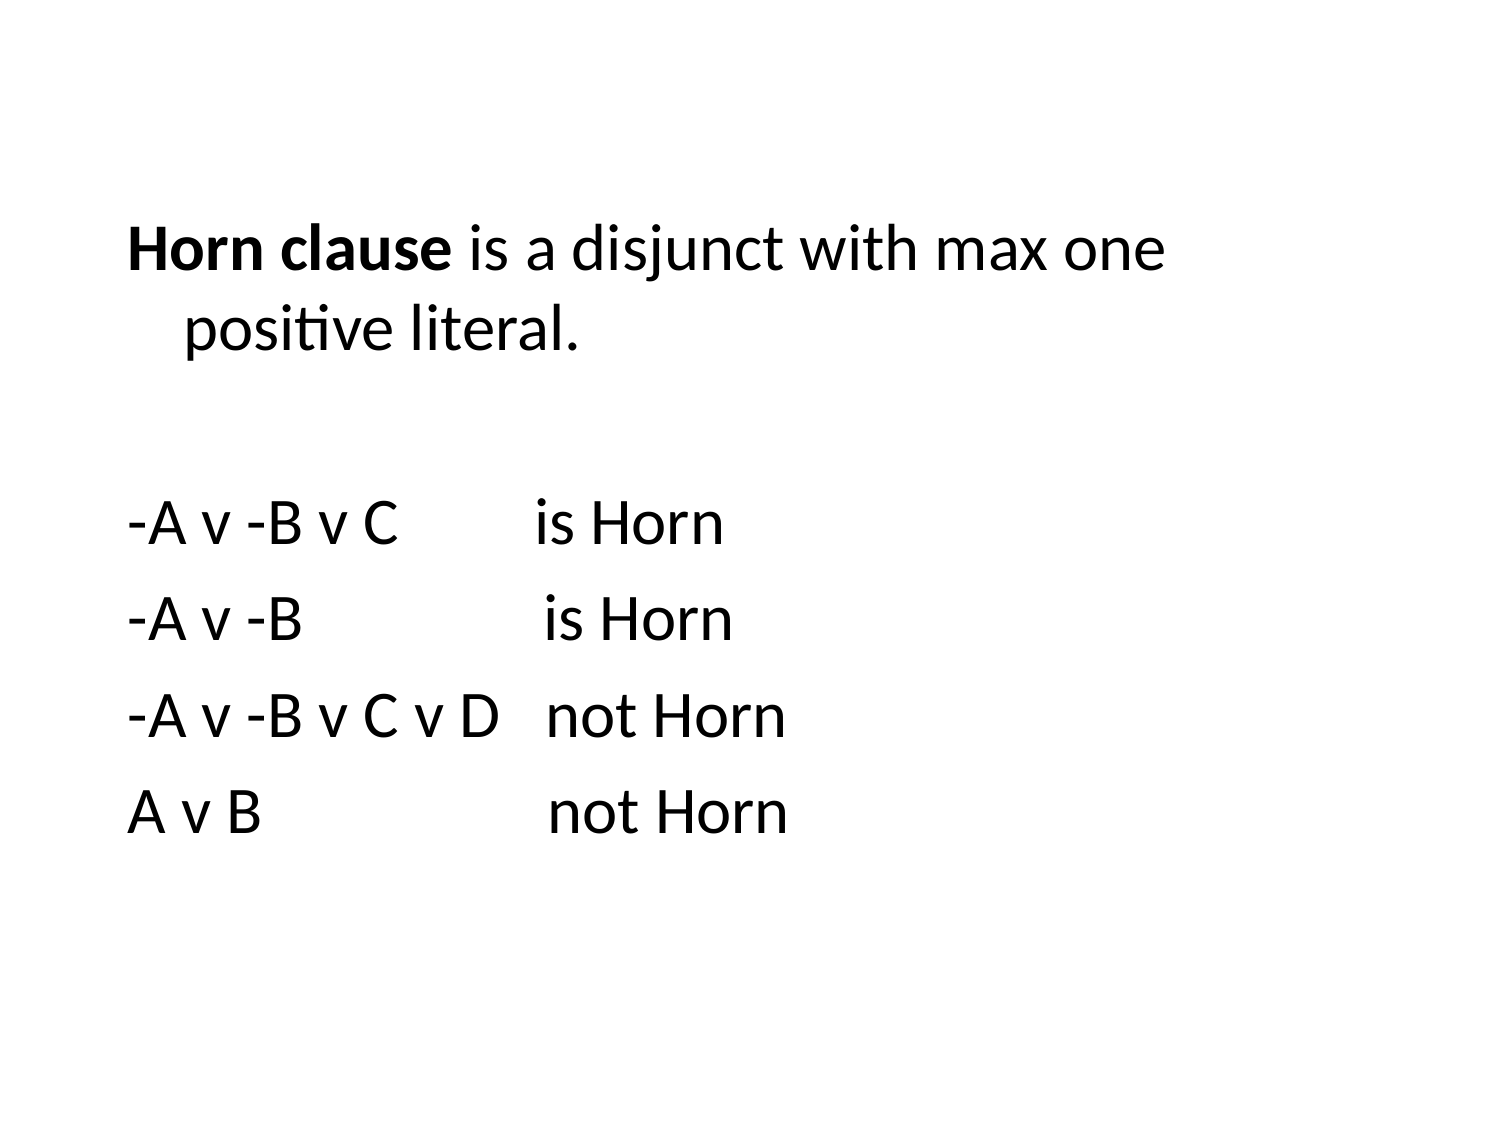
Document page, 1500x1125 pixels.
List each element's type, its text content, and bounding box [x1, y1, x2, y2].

text_box Horn clause is a disjunct with max one positive literal. -A v -B v C is Horn -A v -B is Horn -A v -B v C v D not Horn A v B not Horn [112, 99, 1388, 1000]
